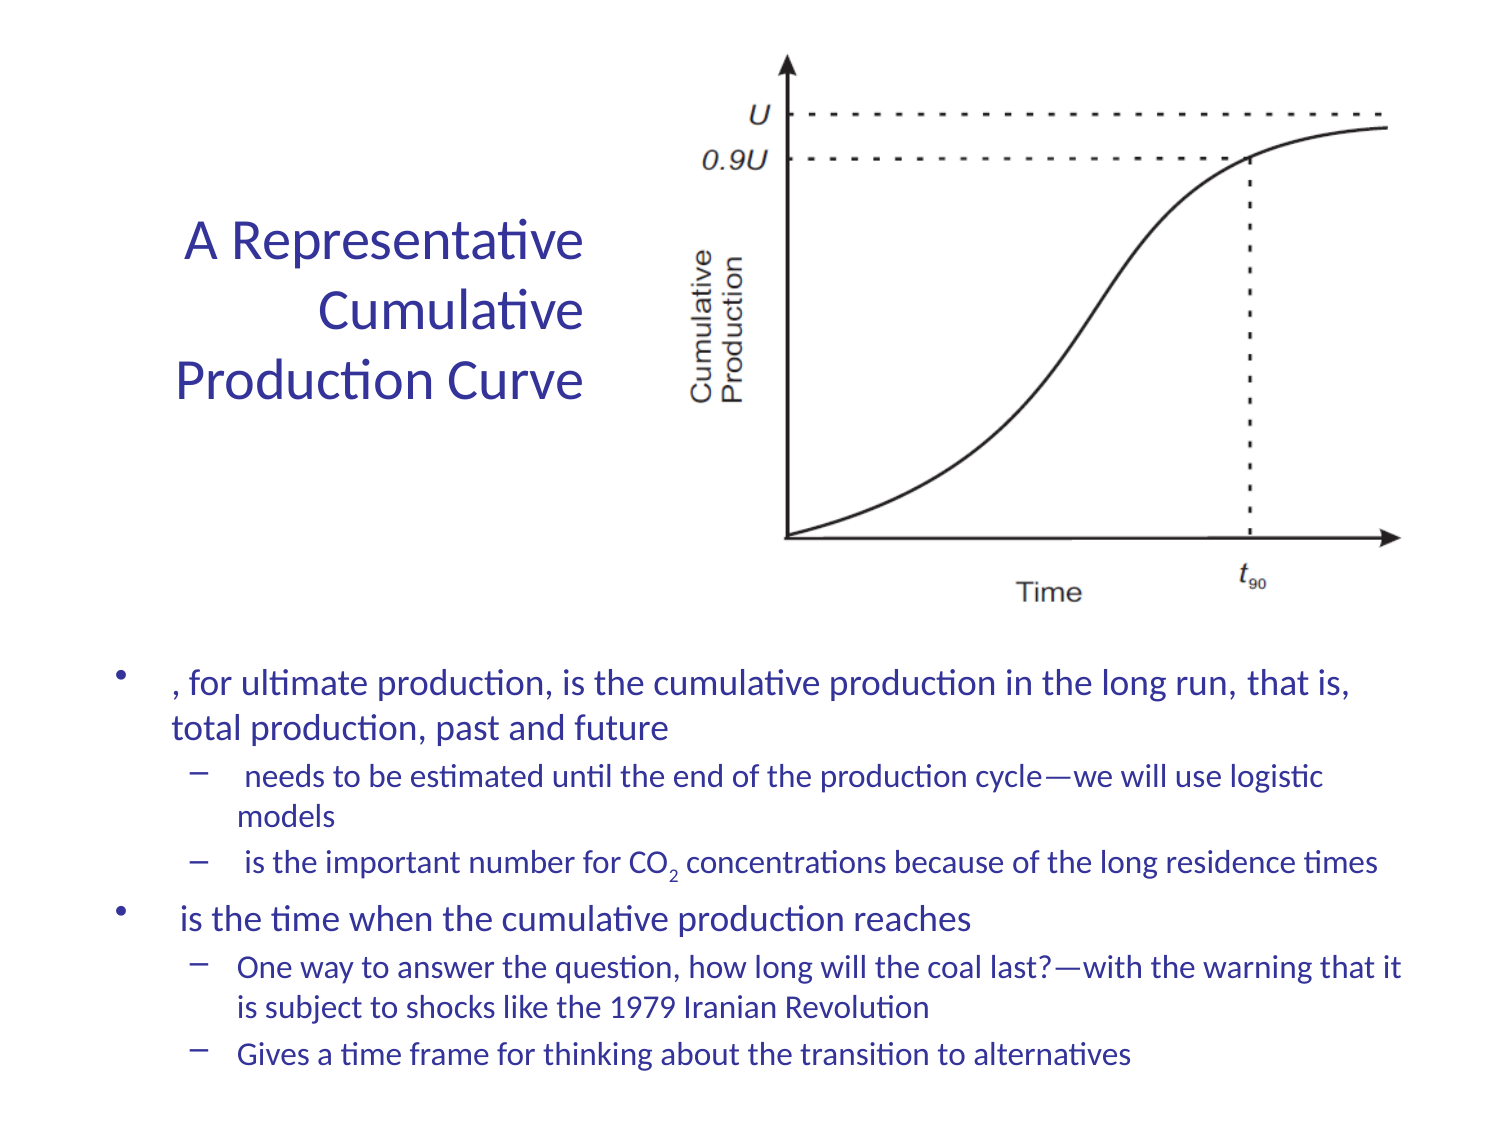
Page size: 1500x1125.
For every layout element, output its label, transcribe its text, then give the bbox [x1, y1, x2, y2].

title A Representative Cumulative Production Curve [99, 149, 600, 463]
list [662, 37, 1419, 626]
